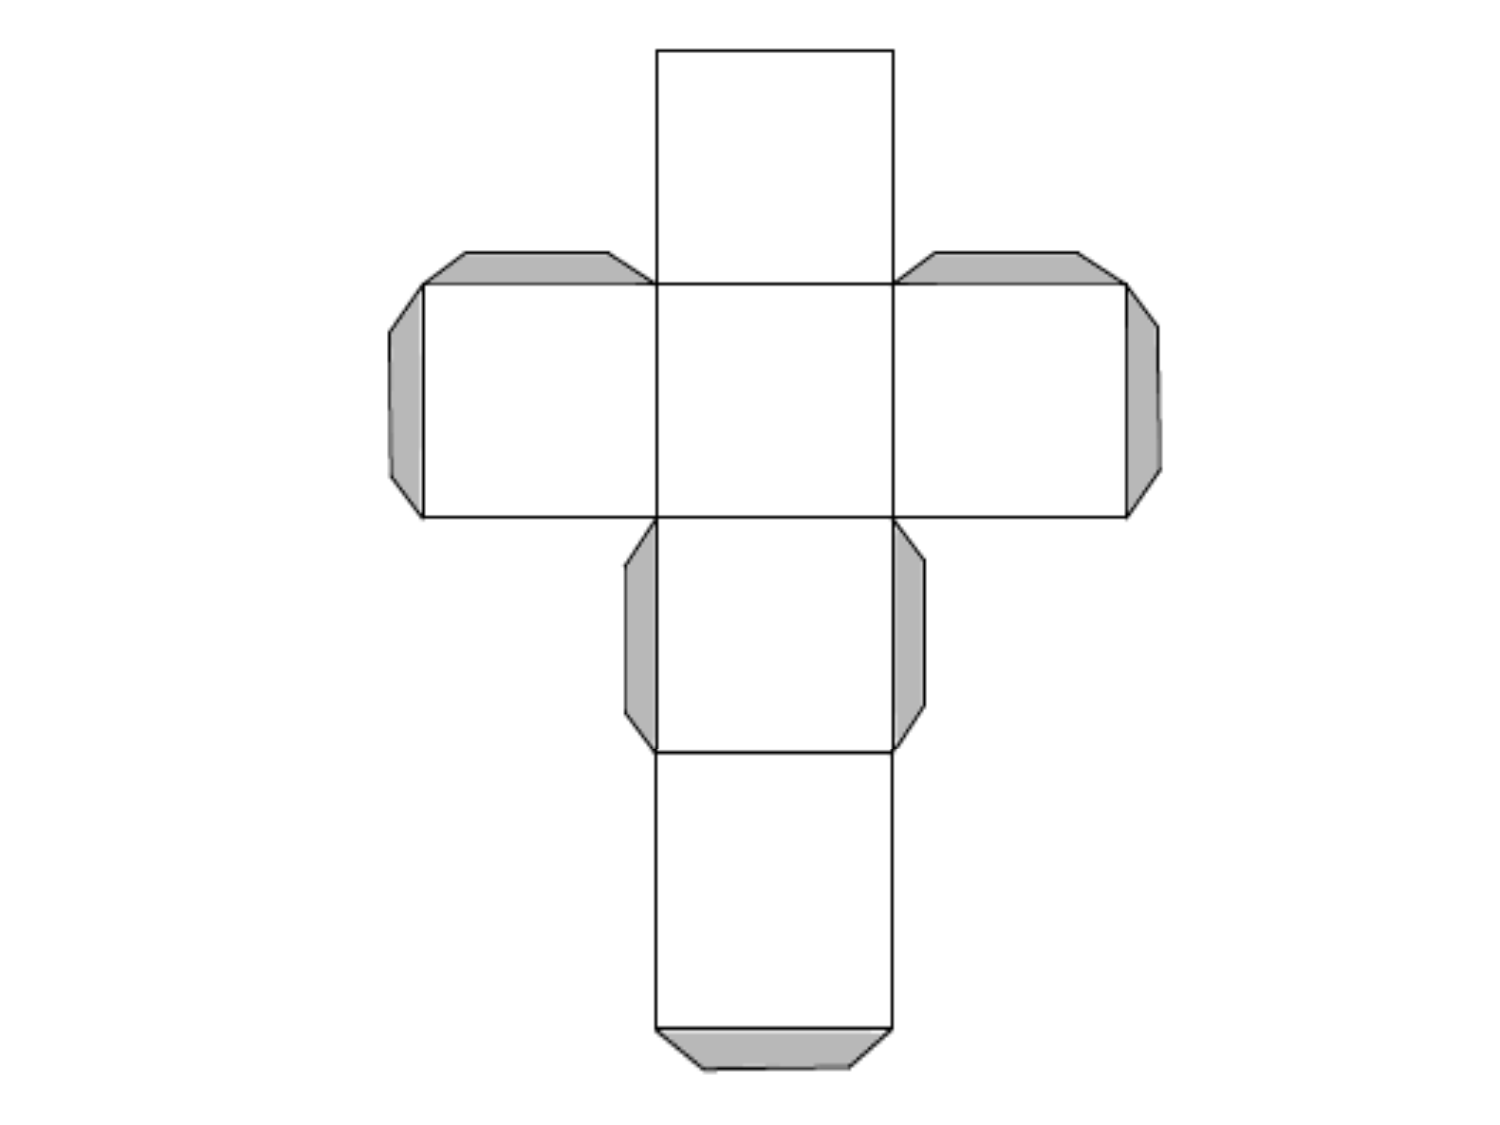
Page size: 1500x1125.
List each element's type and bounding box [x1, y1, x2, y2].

text_box [312, 42, 1221, 1095]
